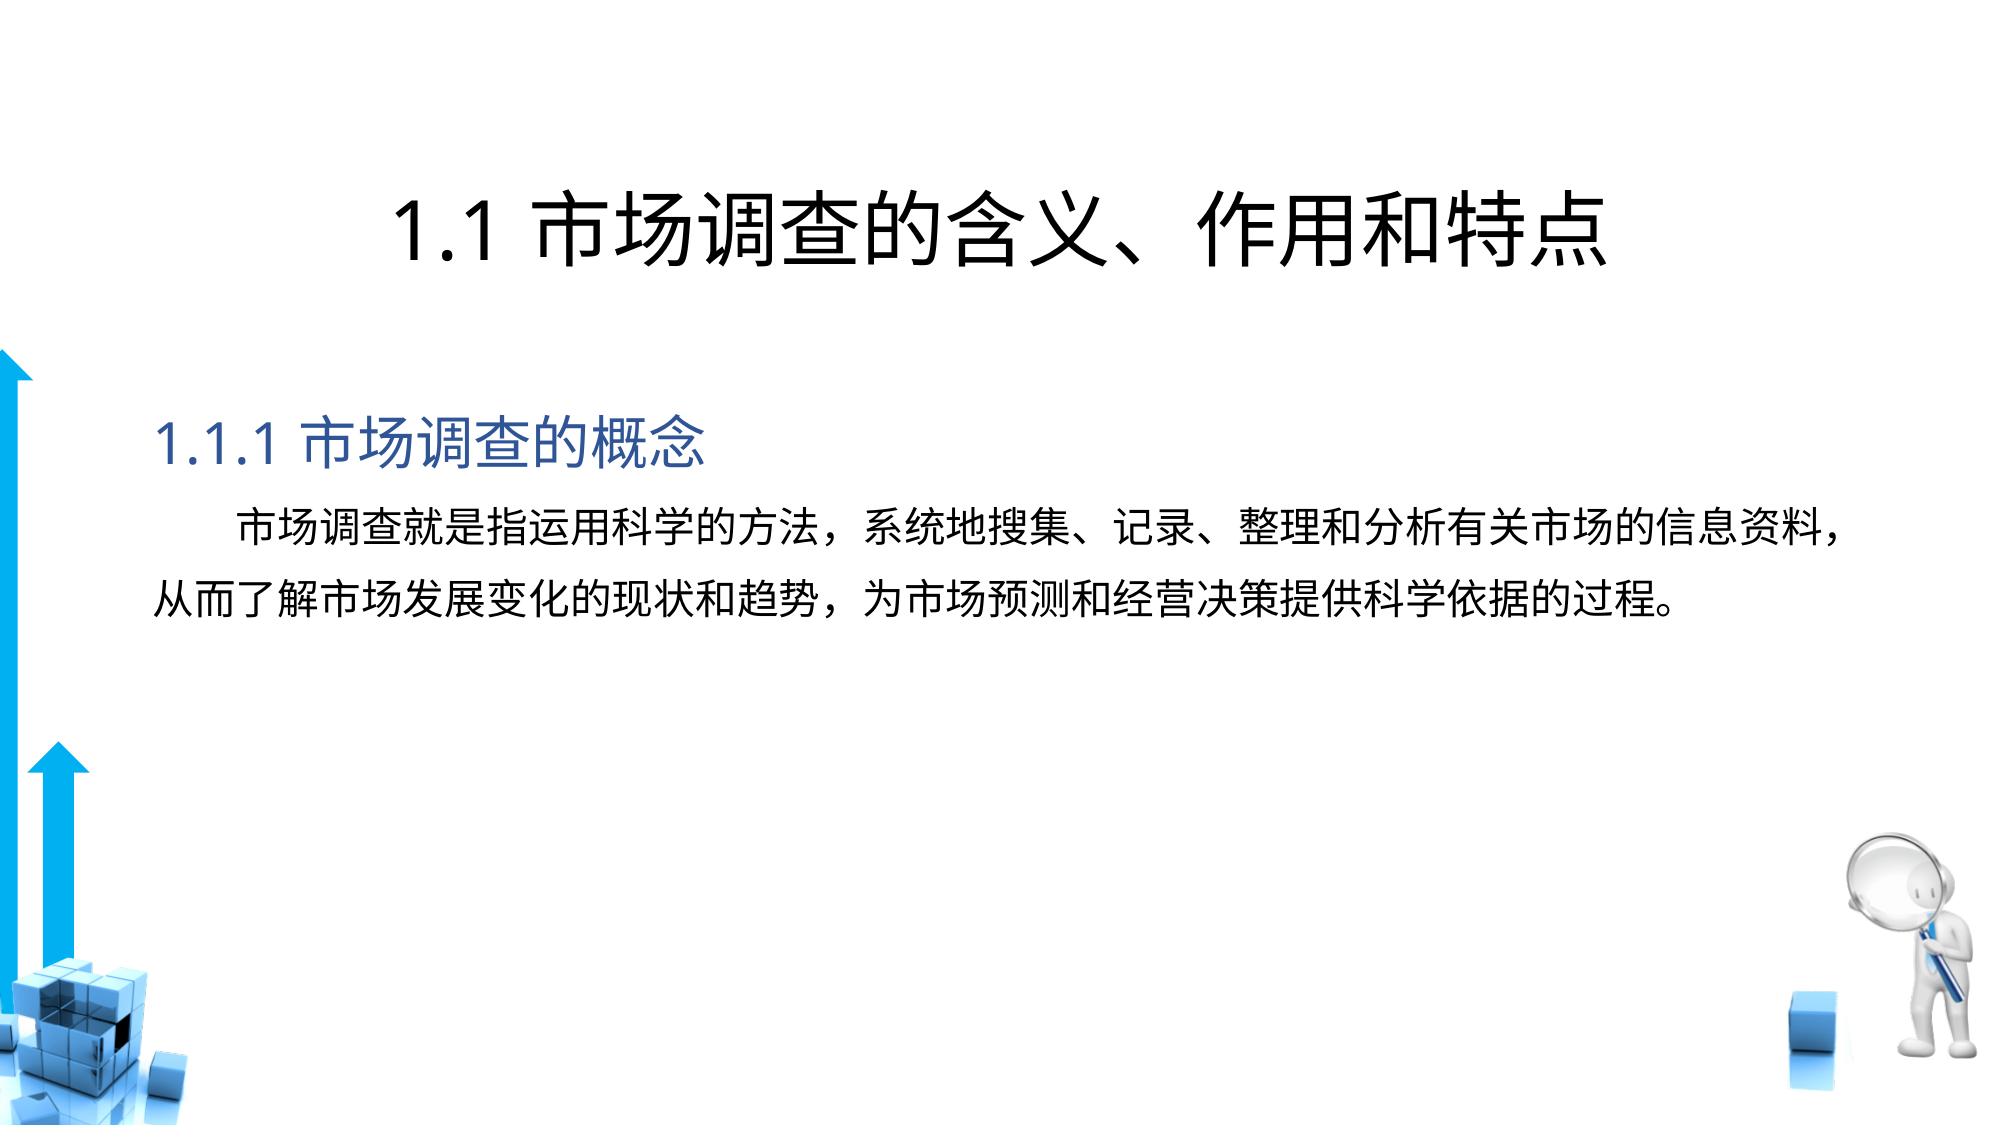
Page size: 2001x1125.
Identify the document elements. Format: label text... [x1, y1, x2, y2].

picture [0, 948, 193, 1125]
title 1.1市场调查的含义、作用和特点 1.1.1市场调查的概念 市场调查就是指运用科学的方法，系统地搜集、记录、整理和分析有关市场的信息资料，从而了解市场发展变化的现状和趋势，为市场预测和经营决策提供科学依据的过程。 [137, 132, 1863, 1003]
picture [1750, 832, 1994, 1102]
